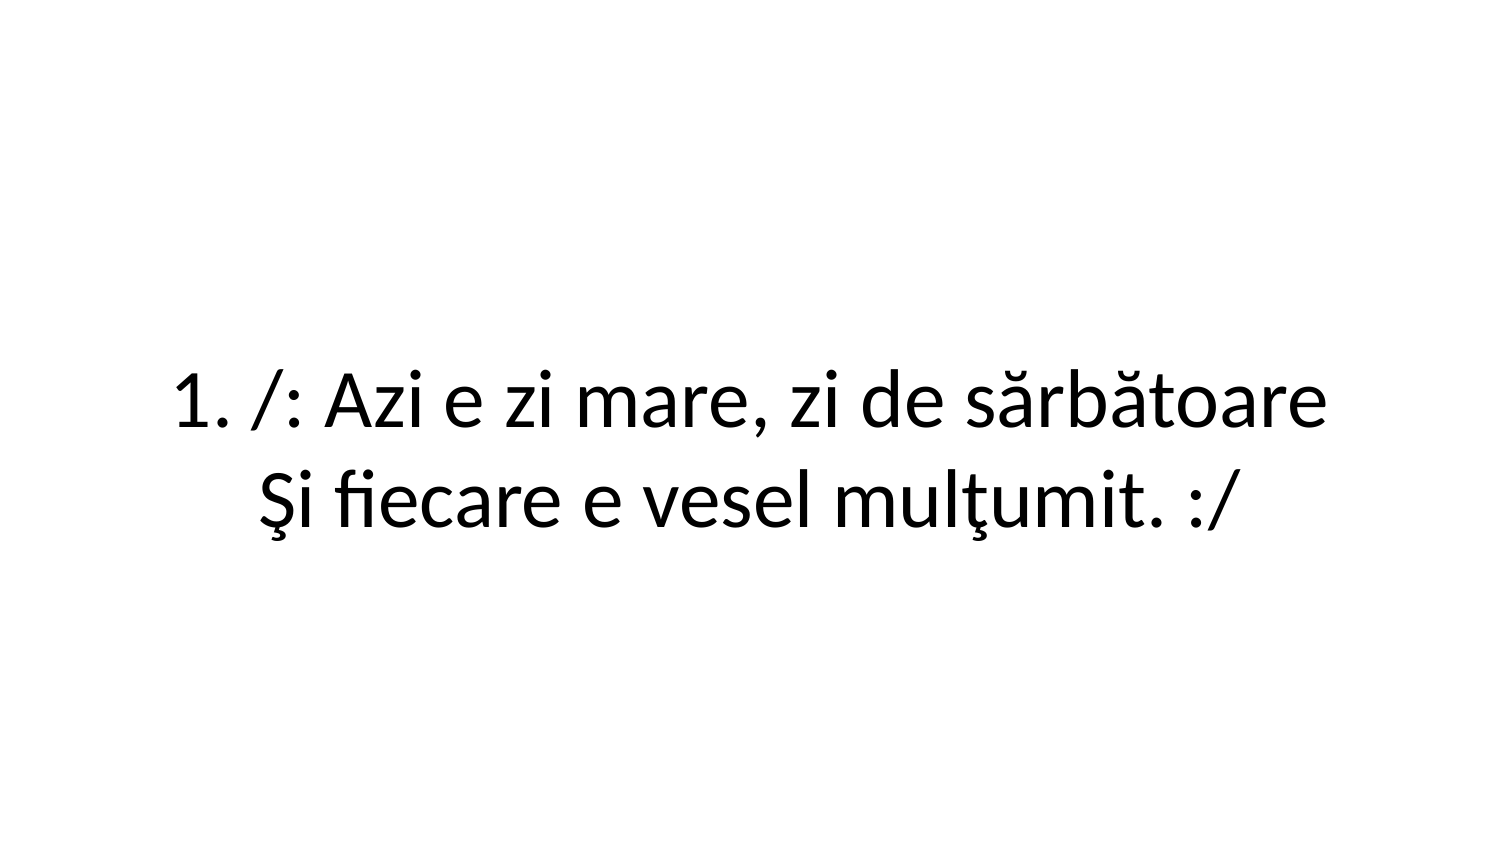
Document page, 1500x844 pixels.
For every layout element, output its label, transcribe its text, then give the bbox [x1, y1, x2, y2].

text_box 1. /: Azi e zi mare, zi de sărbătoare Şi fiecare e vesel mulţumit. :/ [154, 292, 1345, 552]
